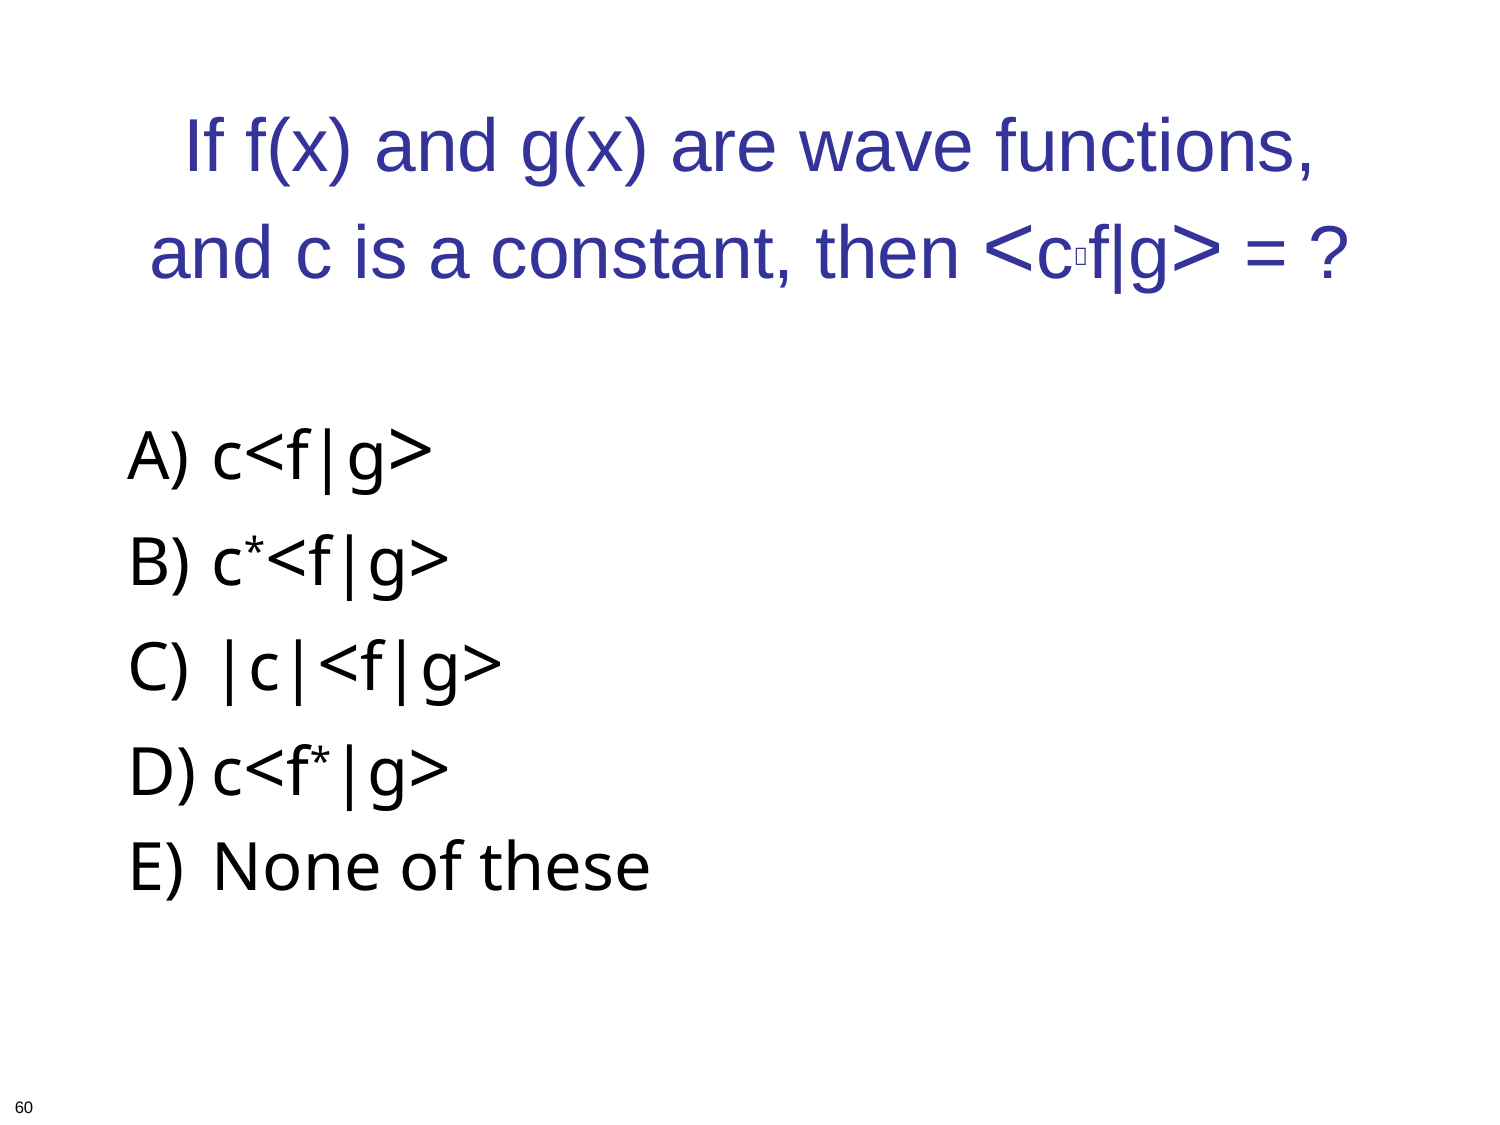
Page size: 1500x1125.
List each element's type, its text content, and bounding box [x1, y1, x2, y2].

list c<f|g> c*<f|g> |c|<f|g> c<f*|g> None of these [112, 388, 1388, 1091]
title If f(x) and g(x) are wave functions, and c is a constant, then <cf|g> = ? [112, 72, 1388, 321]
text_box 60 [0, 1089, 50, 1125]
